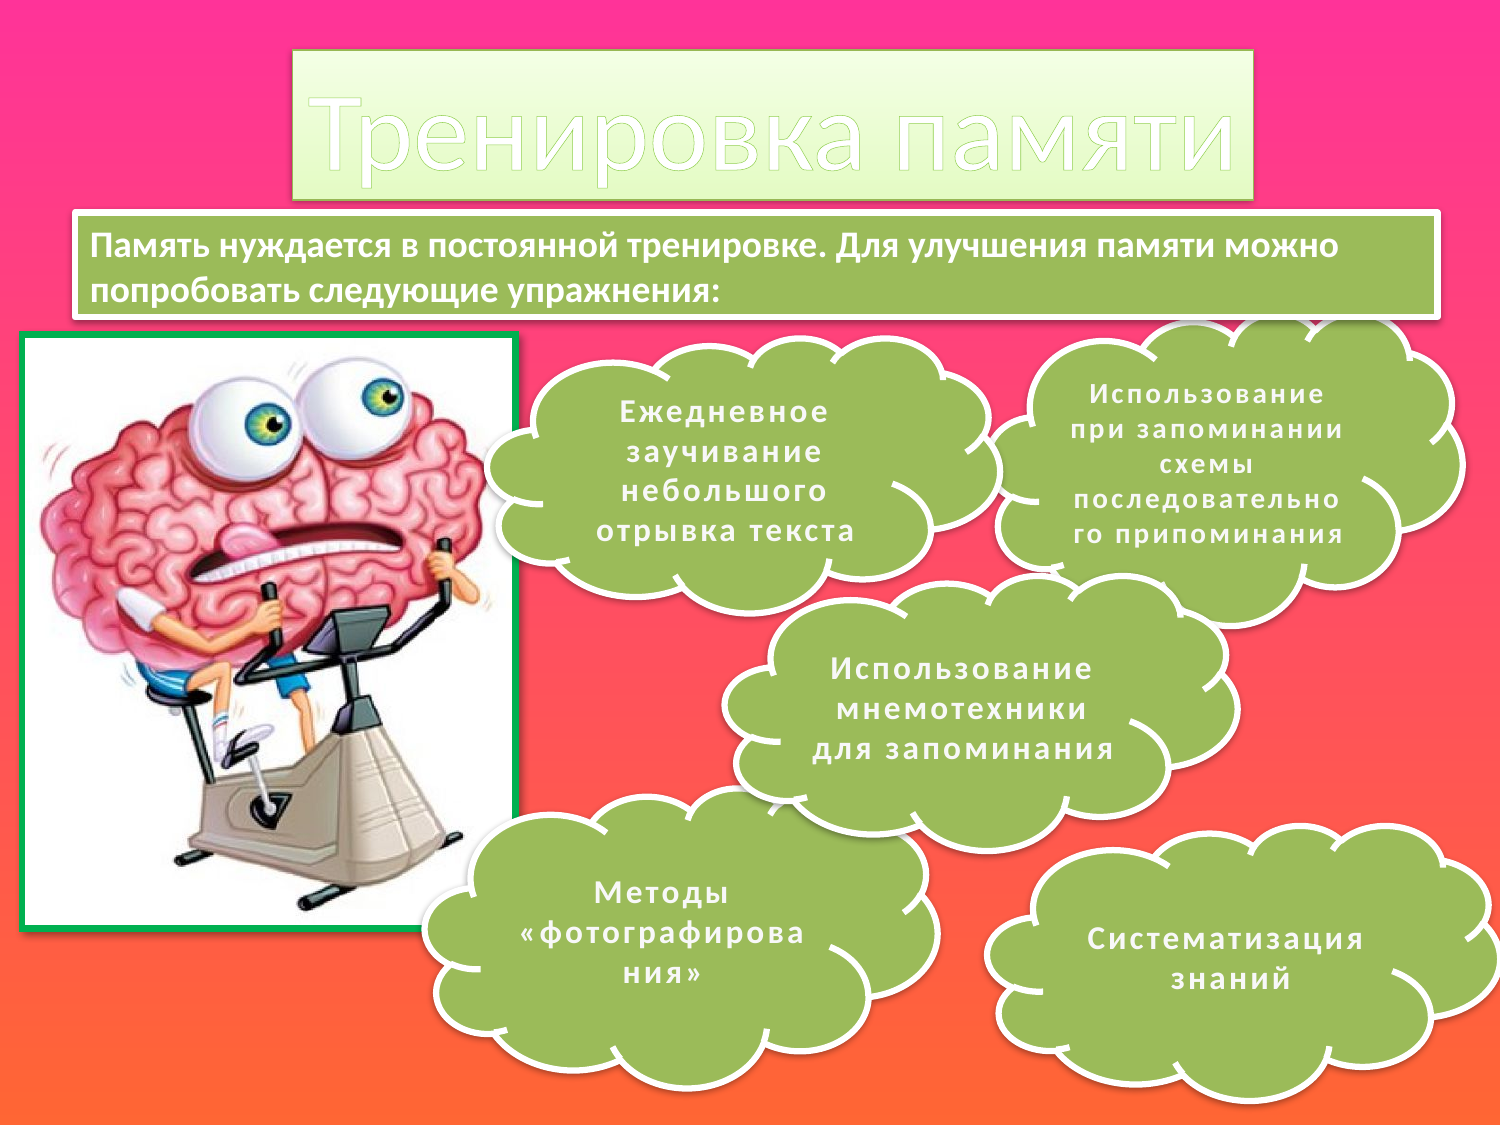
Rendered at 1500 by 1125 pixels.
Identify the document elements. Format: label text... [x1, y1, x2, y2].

text_box Ежедневное заучивание небольшого отрывка текста [516, 335, 1004, 617]
text_box Использование при запоминании схемы последовательного припоминания [993, 329, 1466, 630]
text_box Методы «фотографирования» [421, 785, 941, 1092]
text_box Систематизация знаний [983, 822, 1500, 1105]
picture [24, 337, 513, 926]
text_box Использование мнемотехники для запоминания [721, 572, 1241, 855]
text_box Тренировка памяти [292, 49, 1254, 201]
text_box Память нуждается в постоянной тренировке. Для улучшения памяти можно попробовать следующие упражнения: [72, 209, 1441, 320]
